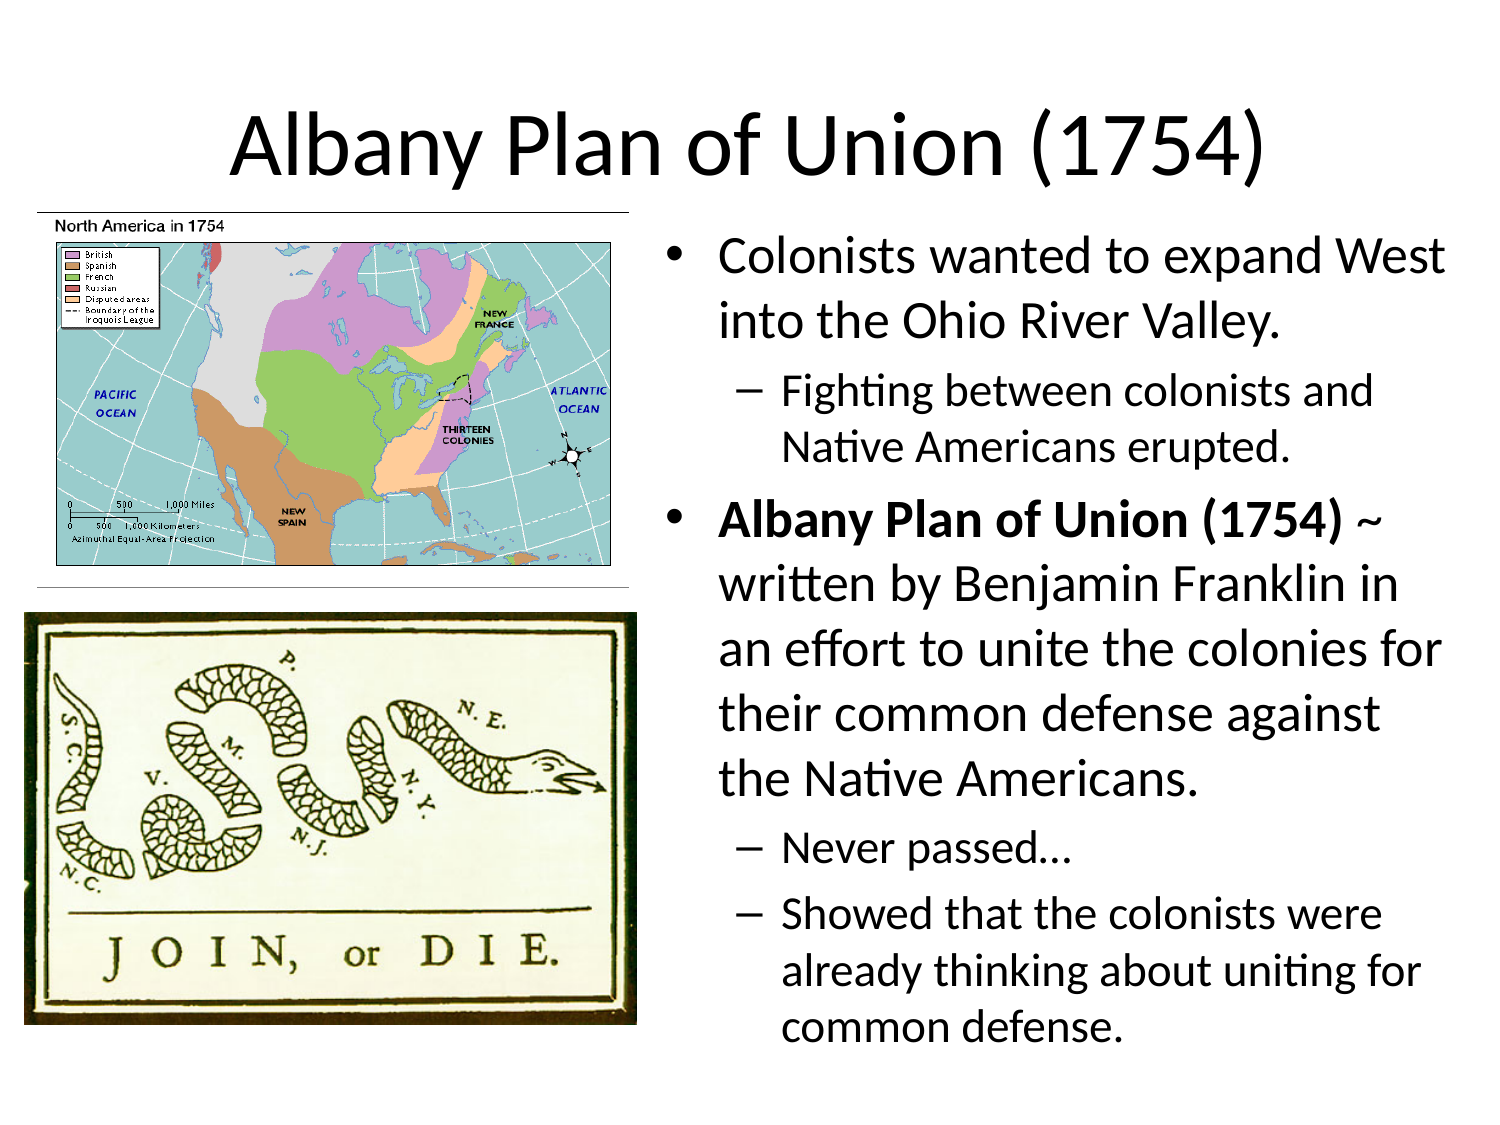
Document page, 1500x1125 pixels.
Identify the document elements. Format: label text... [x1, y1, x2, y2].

picture [24, 612, 637, 1026]
picture [37, 212, 629, 588]
list Colonists wanted to expand West into the Ohio River Valley. Fighting between colonists and Native Americans erupted. Albany Plan of Union (1754) ~ written by Benjamin Franklin in an effort to unite the colonies for their common defense against the Native Americans. Never passed… Showed that the colonists were already thinking about uniting for common defense. [650, 212, 1463, 1075]
title Albany Plan of Union (1754) [75, 45, 1425, 233]
